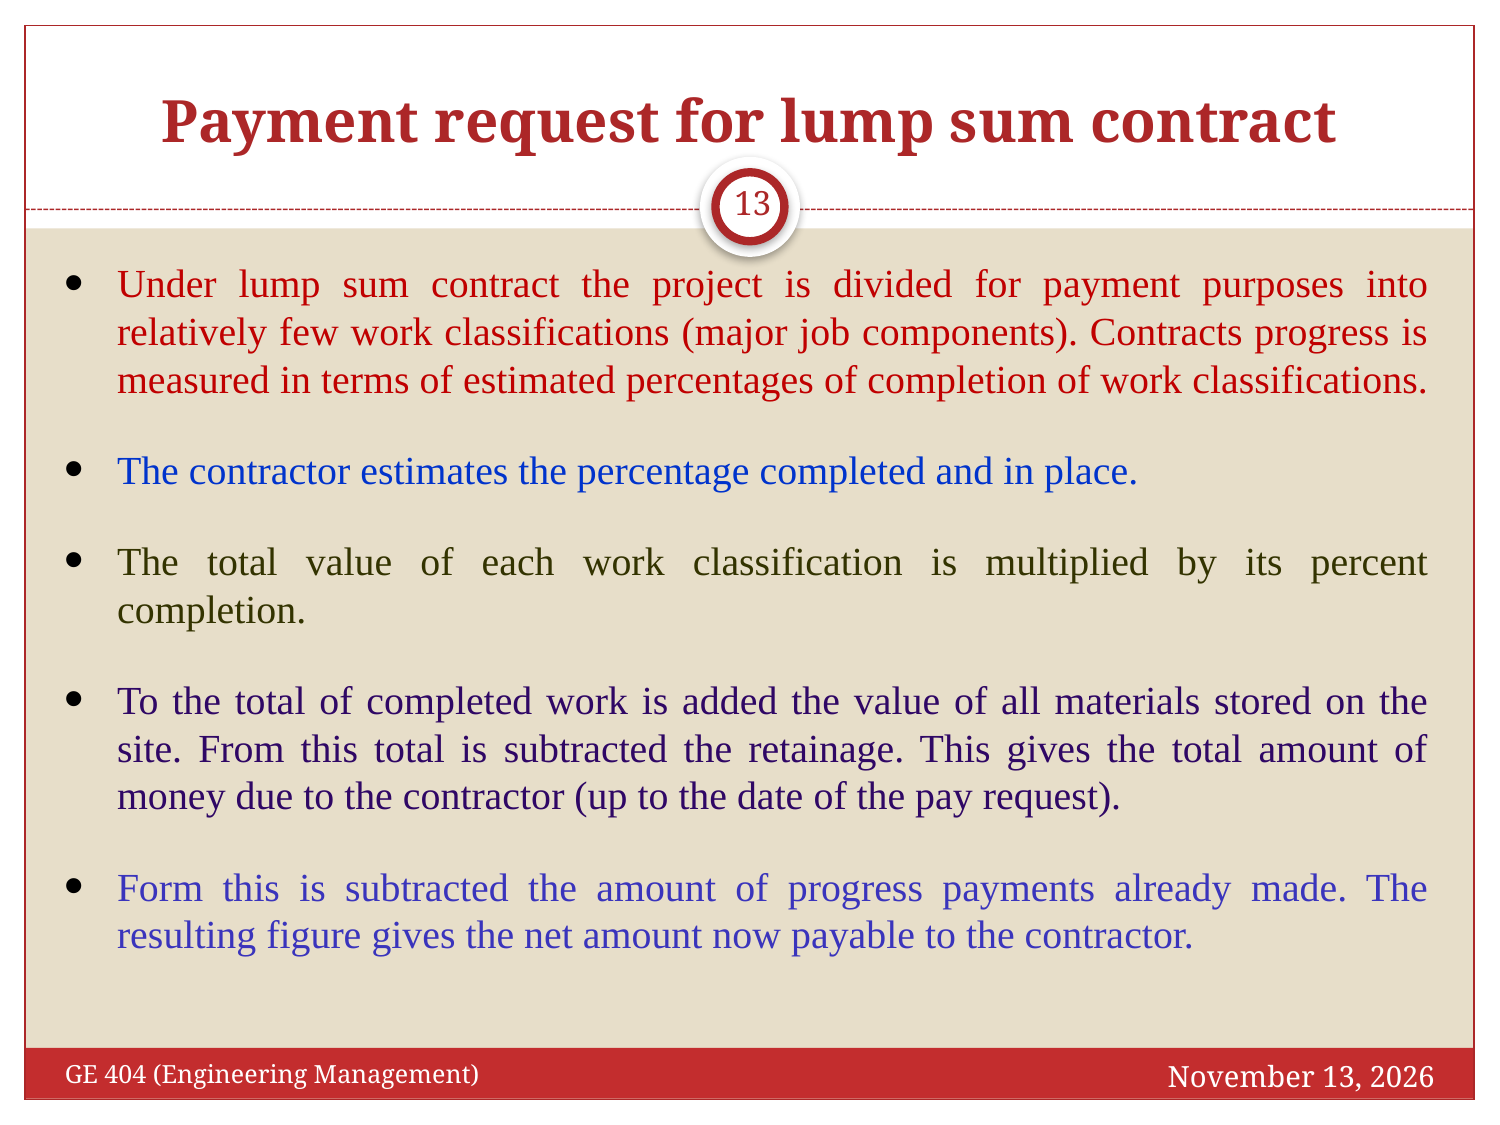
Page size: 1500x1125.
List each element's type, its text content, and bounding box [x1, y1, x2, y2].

slide_number 13 [715, 168, 791, 241]
title Payment request for lump sum contract [49, 37, 1450, 162]
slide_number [950, 1050, 1450, 1111]
list Under lump sum contract the project is divided for payment purposes into relatively few work classifications (major job components). Contracts progress is measured in terms of estimated percentages of completion of work classifications. The contractor estimates the percentage completed and in place. The total value of each work classification is multiplied by its percent completion. To the total of completed work is added the value of all materials stored on the site. From this total is subtracted the retainage. This gives the total amount of money due to the contractor (up to the date of the pay request). Form this is subtracted the amount of progress payments already made. The resulting figure gives the net amount now payable to the contractor. [49, 250, 1445, 1001]
footer GE 404 (Engineering Management) [50, 1051, 638, 1112]
